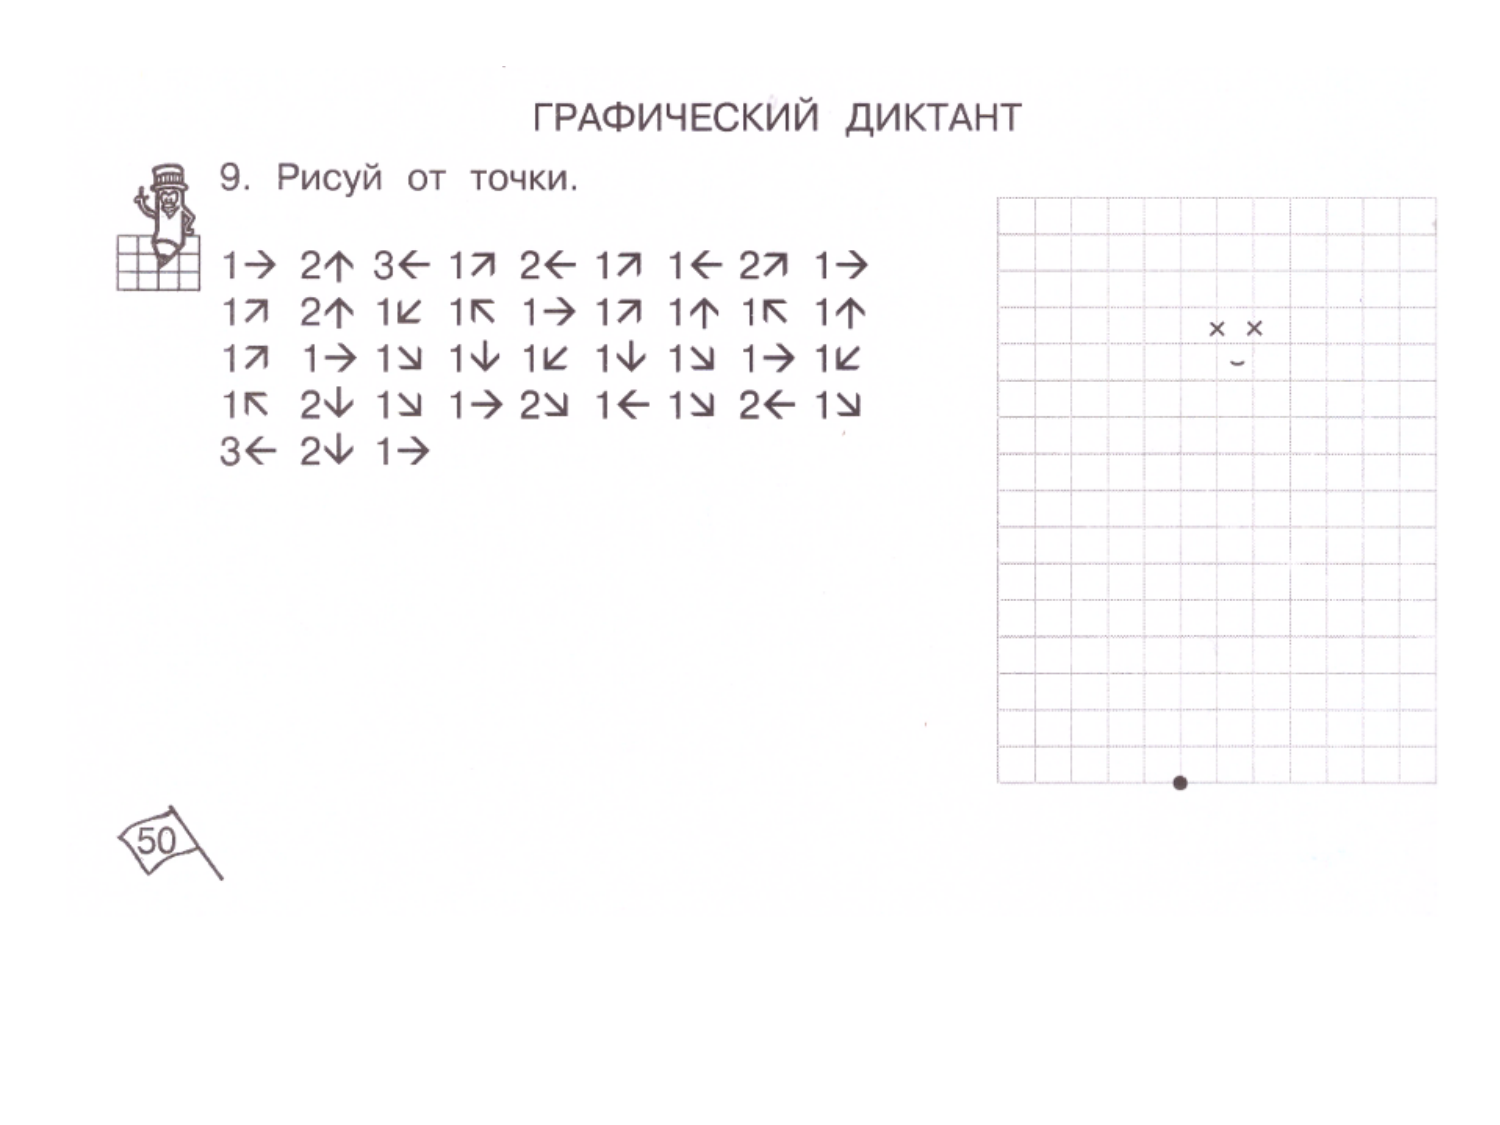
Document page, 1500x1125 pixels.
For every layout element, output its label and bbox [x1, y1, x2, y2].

picture [66, 66, 1451, 918]
